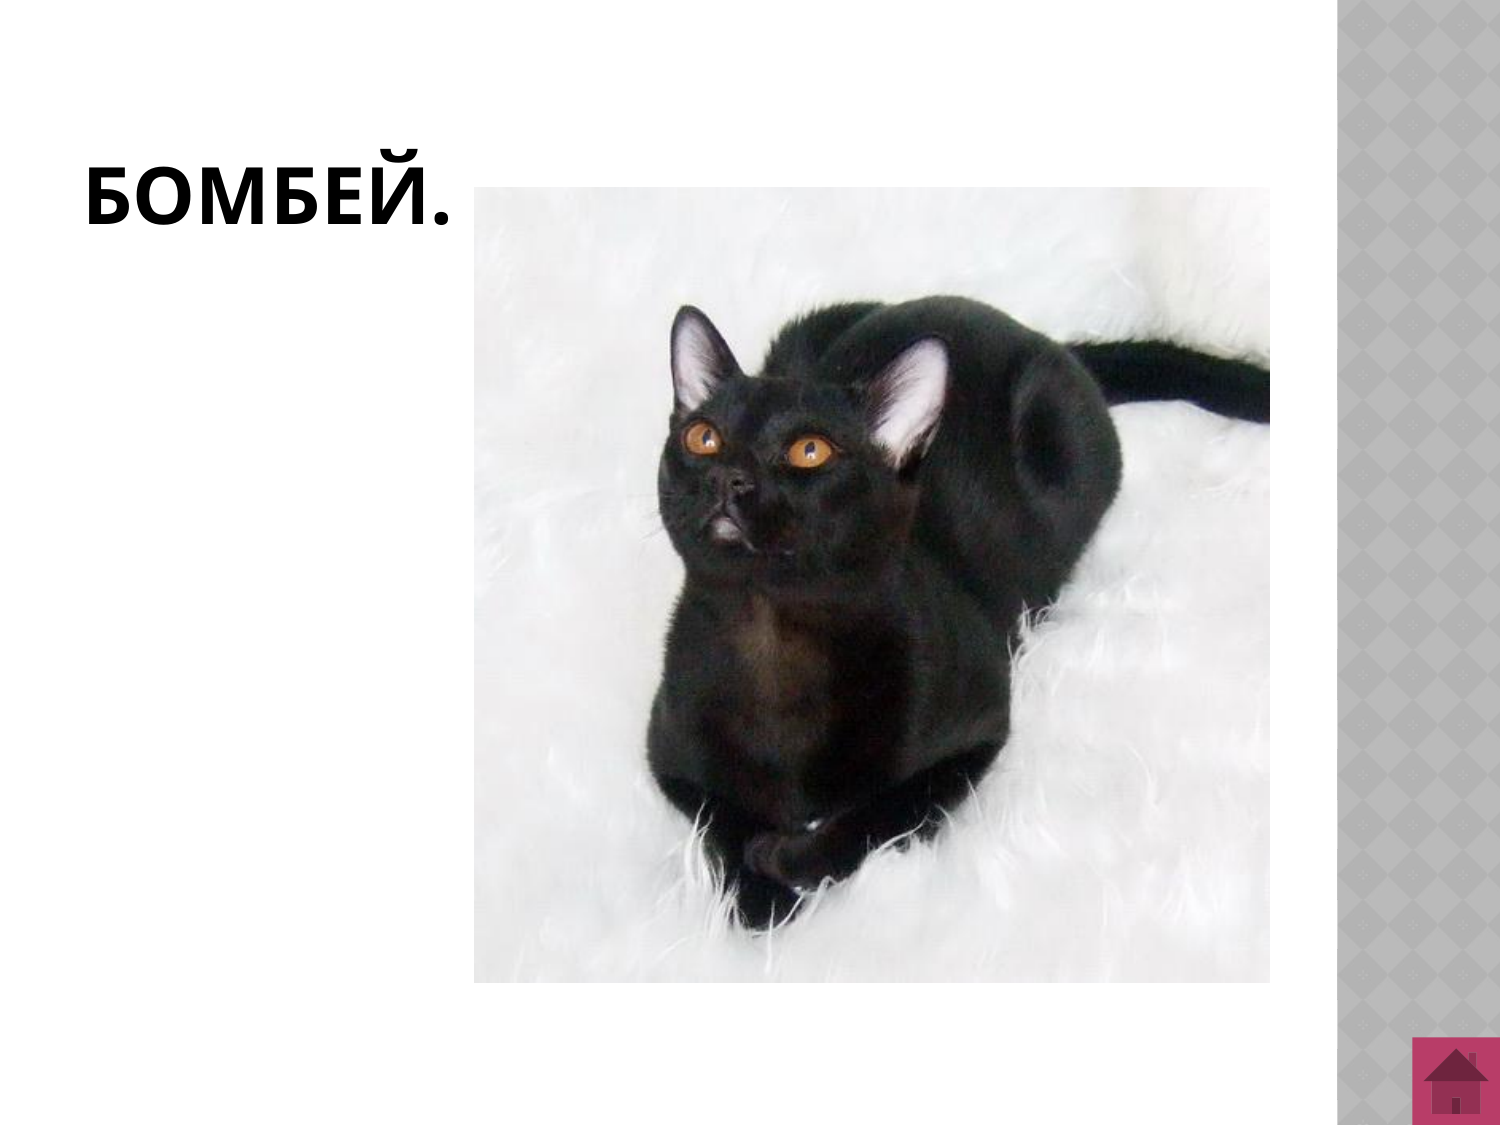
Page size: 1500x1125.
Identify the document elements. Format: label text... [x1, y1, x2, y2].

title Бомбей. [75, 52, 1263, 240]
text_box [1412, 1037, 1500, 1125]
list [474, 187, 1271, 983]
